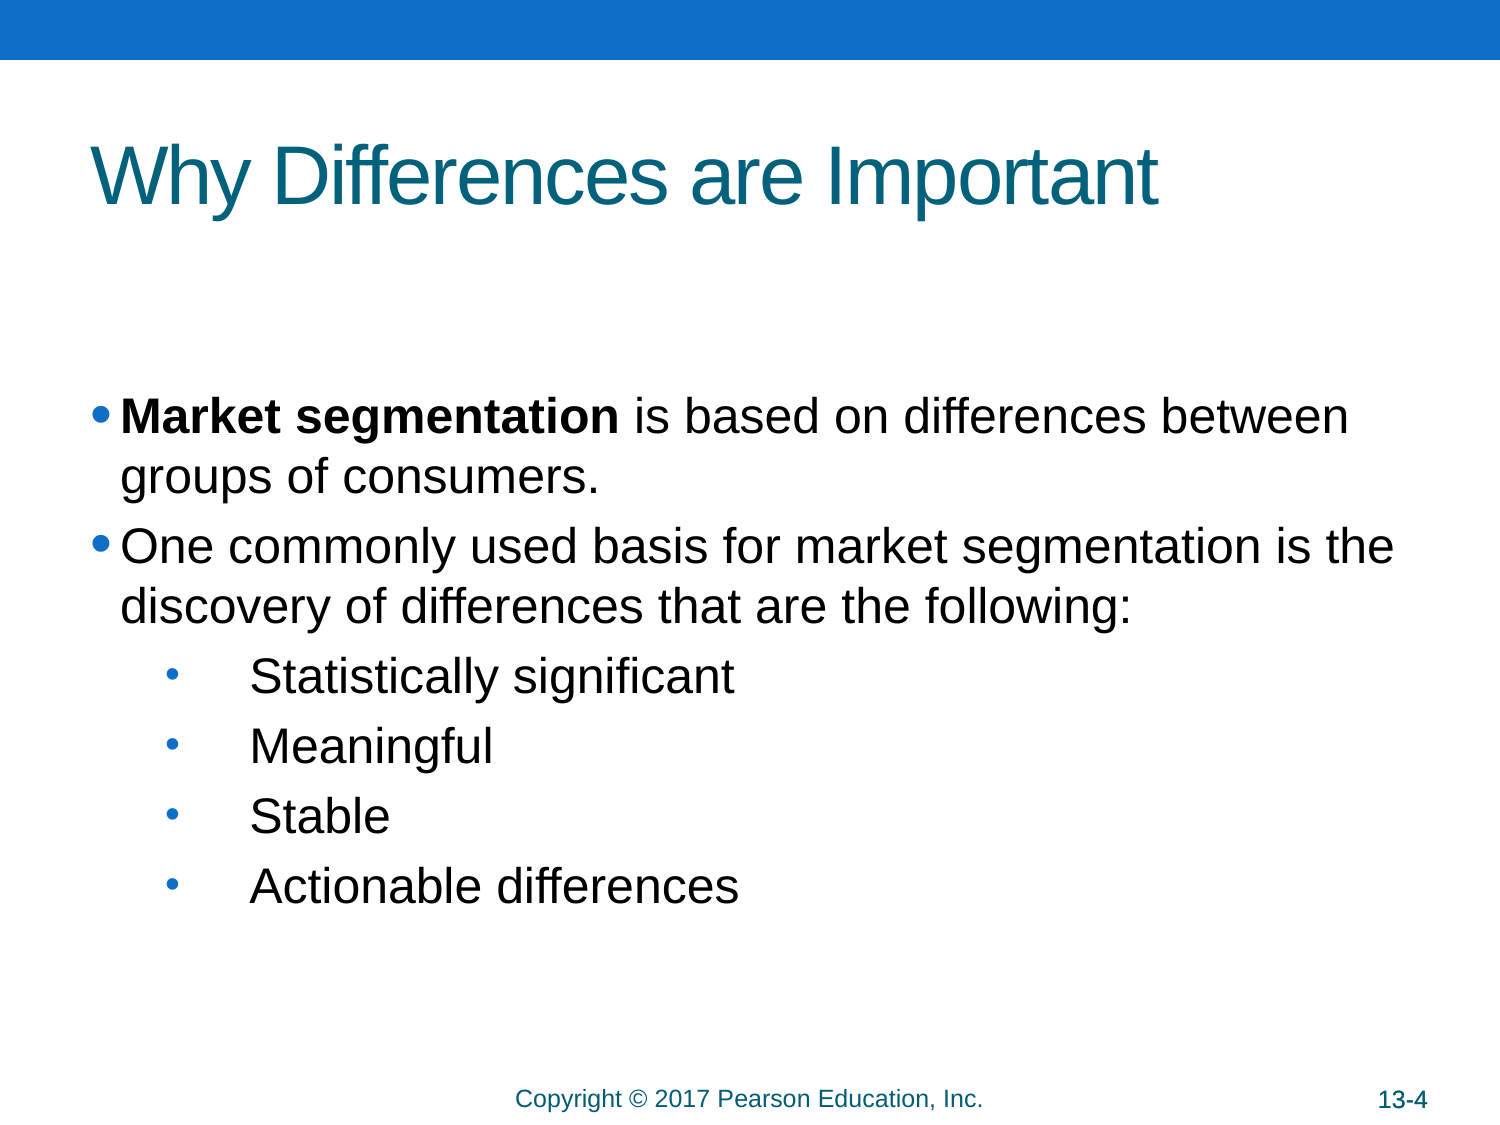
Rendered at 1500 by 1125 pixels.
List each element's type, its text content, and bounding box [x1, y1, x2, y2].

title Why Differences are Important [75, 90, 1425, 253]
list Market segmentation is based on differences between groups of consumers. One commonly used basis for market segmentation is the discovery of differences that are the following: Statistically significant Meaningful Stable Actionable differences [75, 376, 1425, 1125]
